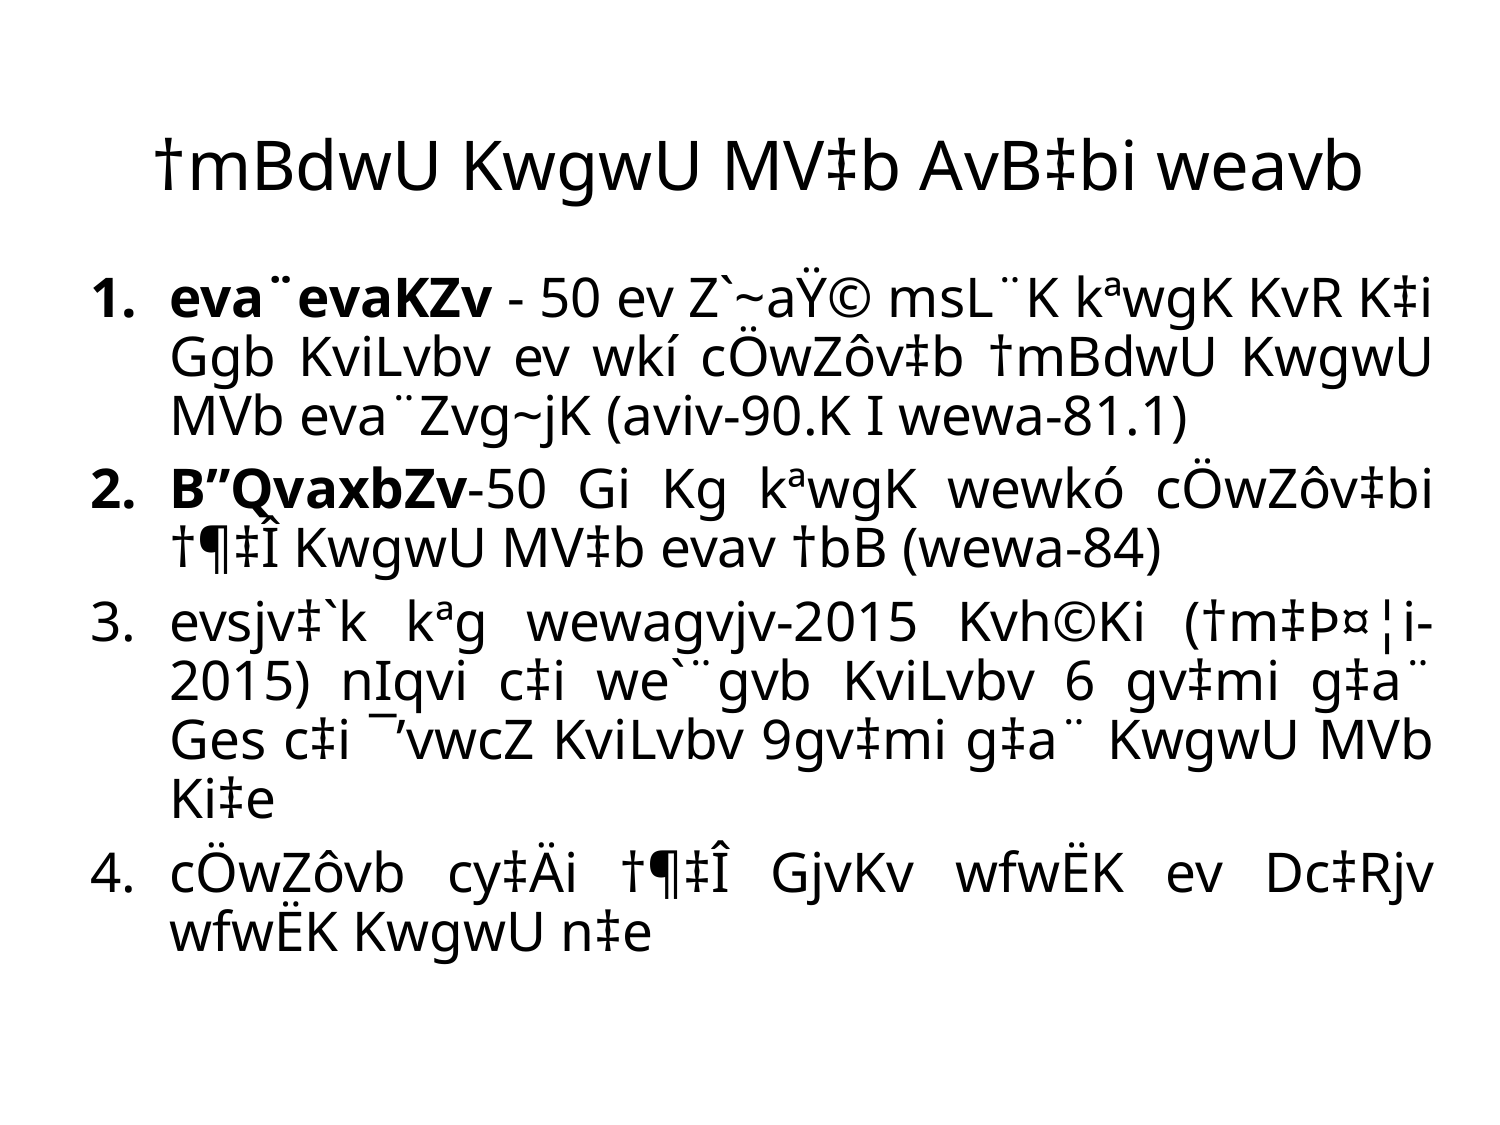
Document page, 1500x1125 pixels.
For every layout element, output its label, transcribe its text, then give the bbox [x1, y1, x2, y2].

list eva¨evaKZv - 50 ev Z`~aŸ© msL¨K kªwgK KvR K‡i Ggb KviLvbv ev wkí cÖwZôv‡b †mBdwU KwgwU MVb eva¨Zvg~jK (aviv-90.K I wewa-81.1) B”QvaxbZv-50 Gi Kg kªwgK wewkó cÖwZôv‡bi †¶‡Î KwgwU MV‡b evav †bB (wewa-84) evsjv‡`k kªg wewagvjv-2015 Kvh©Ki (†m‡Þ¤¦i-2015) nIqvi c‡i we`¨gvb KviLvbv 6 gv‡mi g‡a¨ Ges c‡i ¯’vwcZ KviLvbv 9gv‡mi g‡a¨ KwgwU MVb Ki‡e cÖwZôvb cy‡Äi †¶‡Î GjvKv wfwËK ev Dc‡Rjv wfwËK KwgwU n‡e [75, 262, 1450, 976]
title †mBdwU KwgwU MV‡b AvB‡bi weavb [103, 59, 1397, 262]
